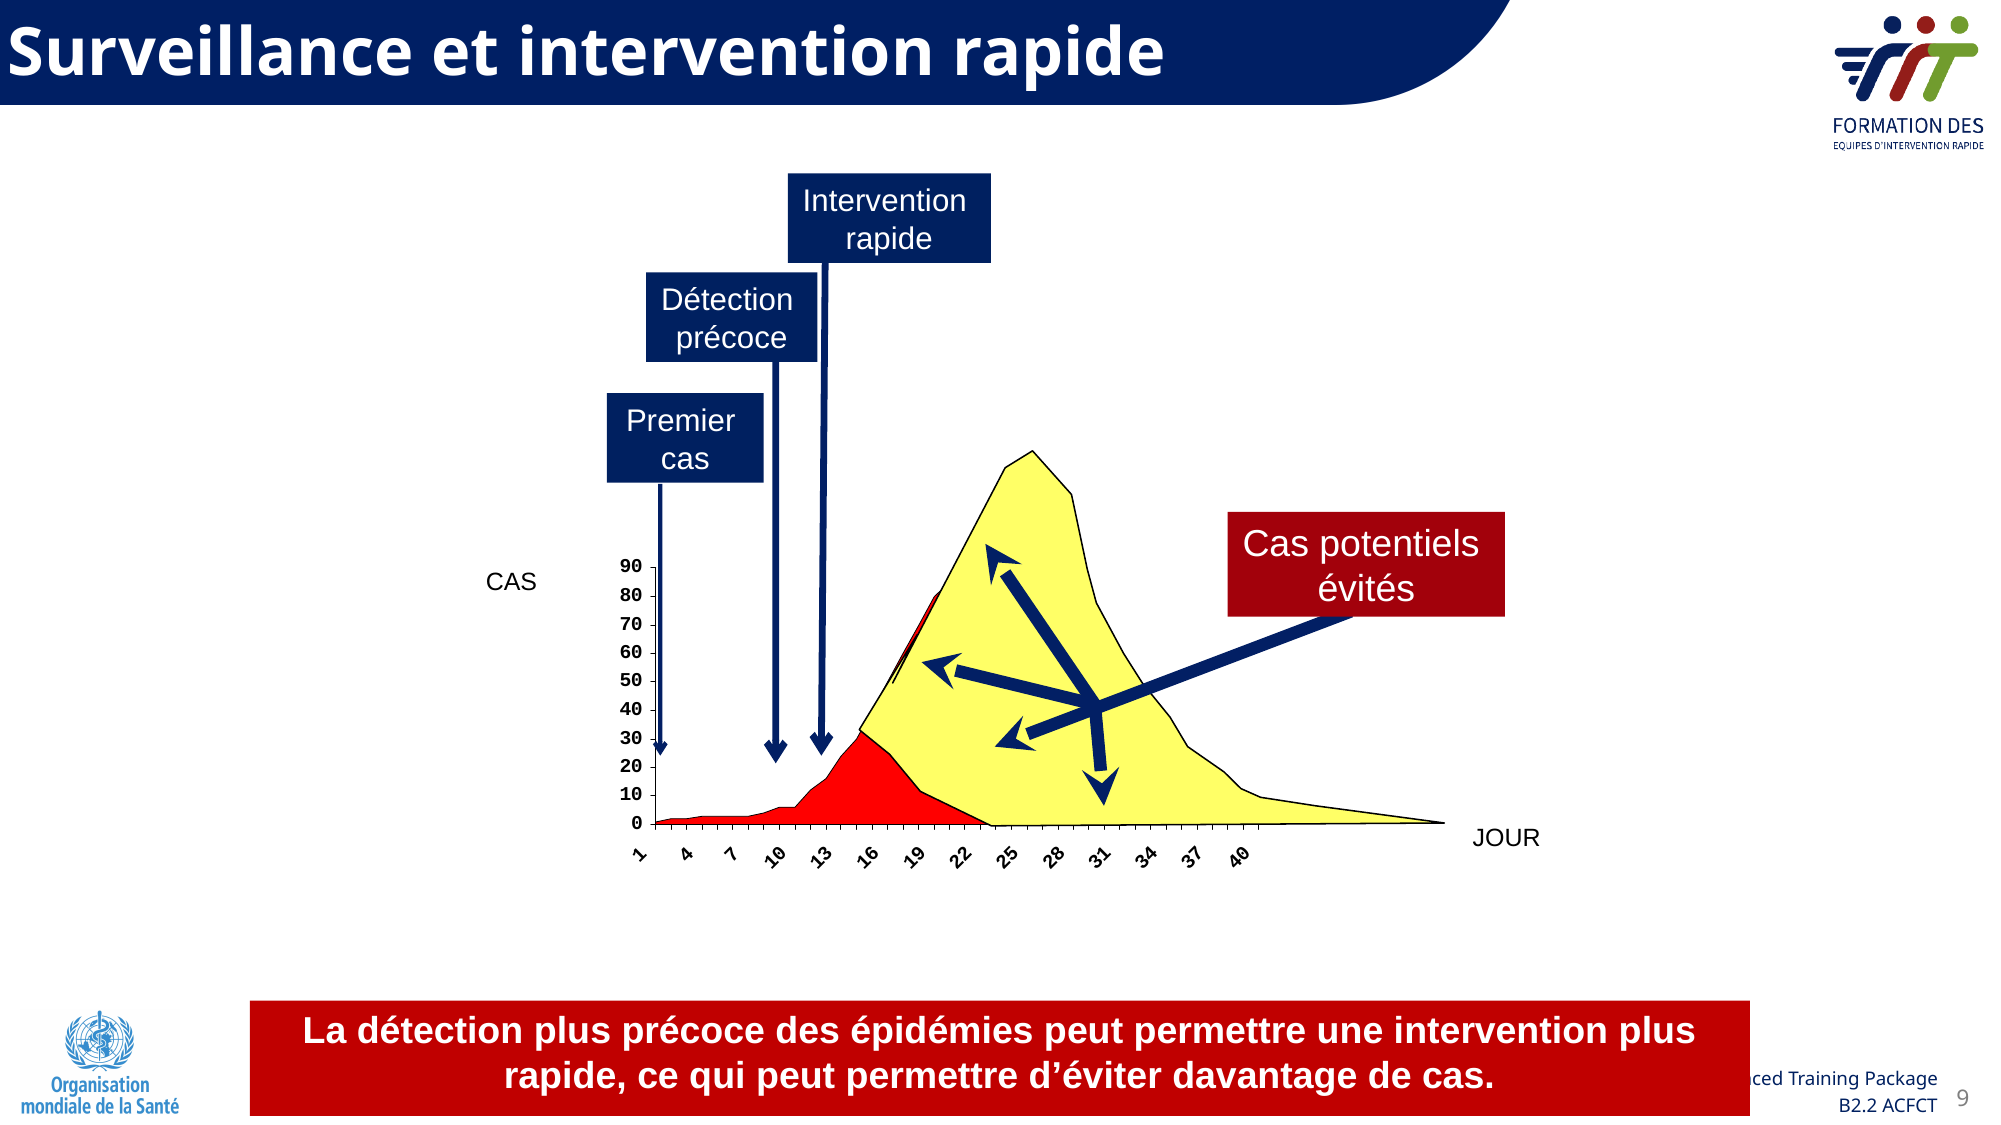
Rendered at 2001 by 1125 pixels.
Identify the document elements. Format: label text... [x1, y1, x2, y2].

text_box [645, 271, 819, 764]
picture [1833, 15, 1984, 151]
text_box CAS [470, 558, 553, 603]
text_box La détection plus précoce des épidémies peut permettre une intervention plus rapide, ce qui peut permettre d’éviter davantage de cas. [249, 1000, 1750, 1116]
title Surveillance et intervention rapide [0, 16, 1297, 93]
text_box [606, 392, 764, 756]
picture [0, 0, 1533, 105]
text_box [602, 538, 1606, 1070]
picture [20, 1009, 180, 1115]
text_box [858, 450, 1507, 827]
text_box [787, 172, 992, 756]
